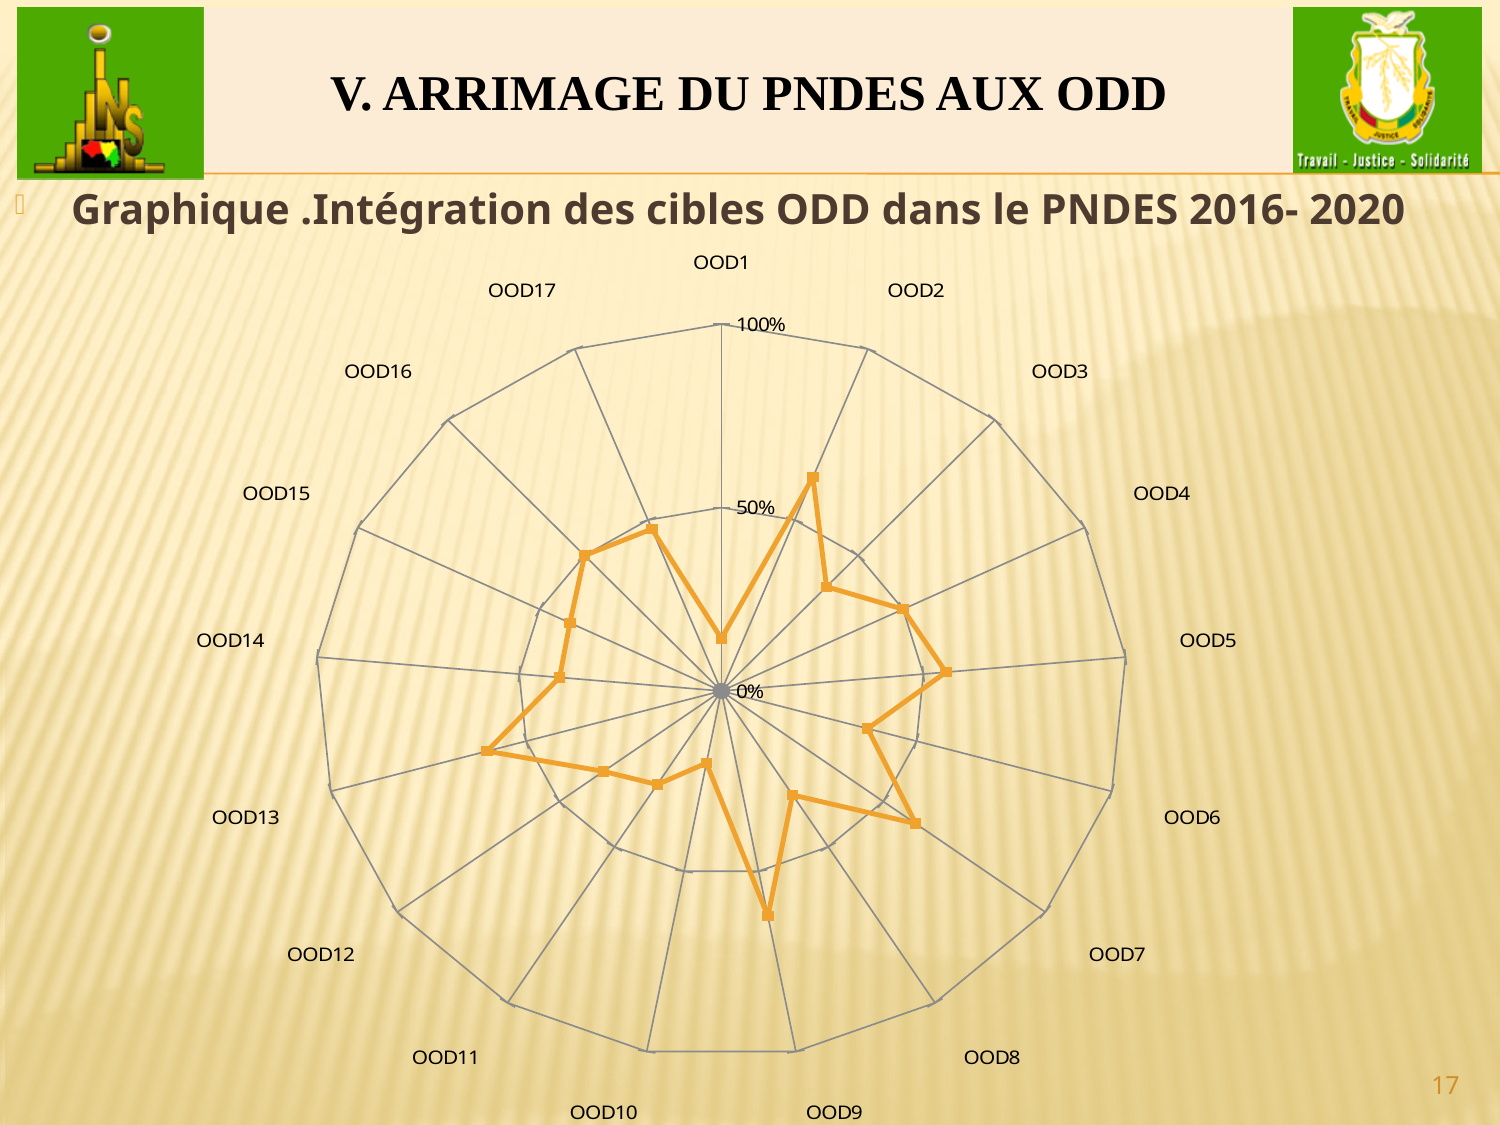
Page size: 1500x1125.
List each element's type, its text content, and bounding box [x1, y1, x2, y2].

chart [0, 249, 1500, 1125]
list Graphique .Intégration des cibles ODD dans le PNDES 2016- 2020 [0, 174, 1458, 249]
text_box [17, 6, 1483, 181]
